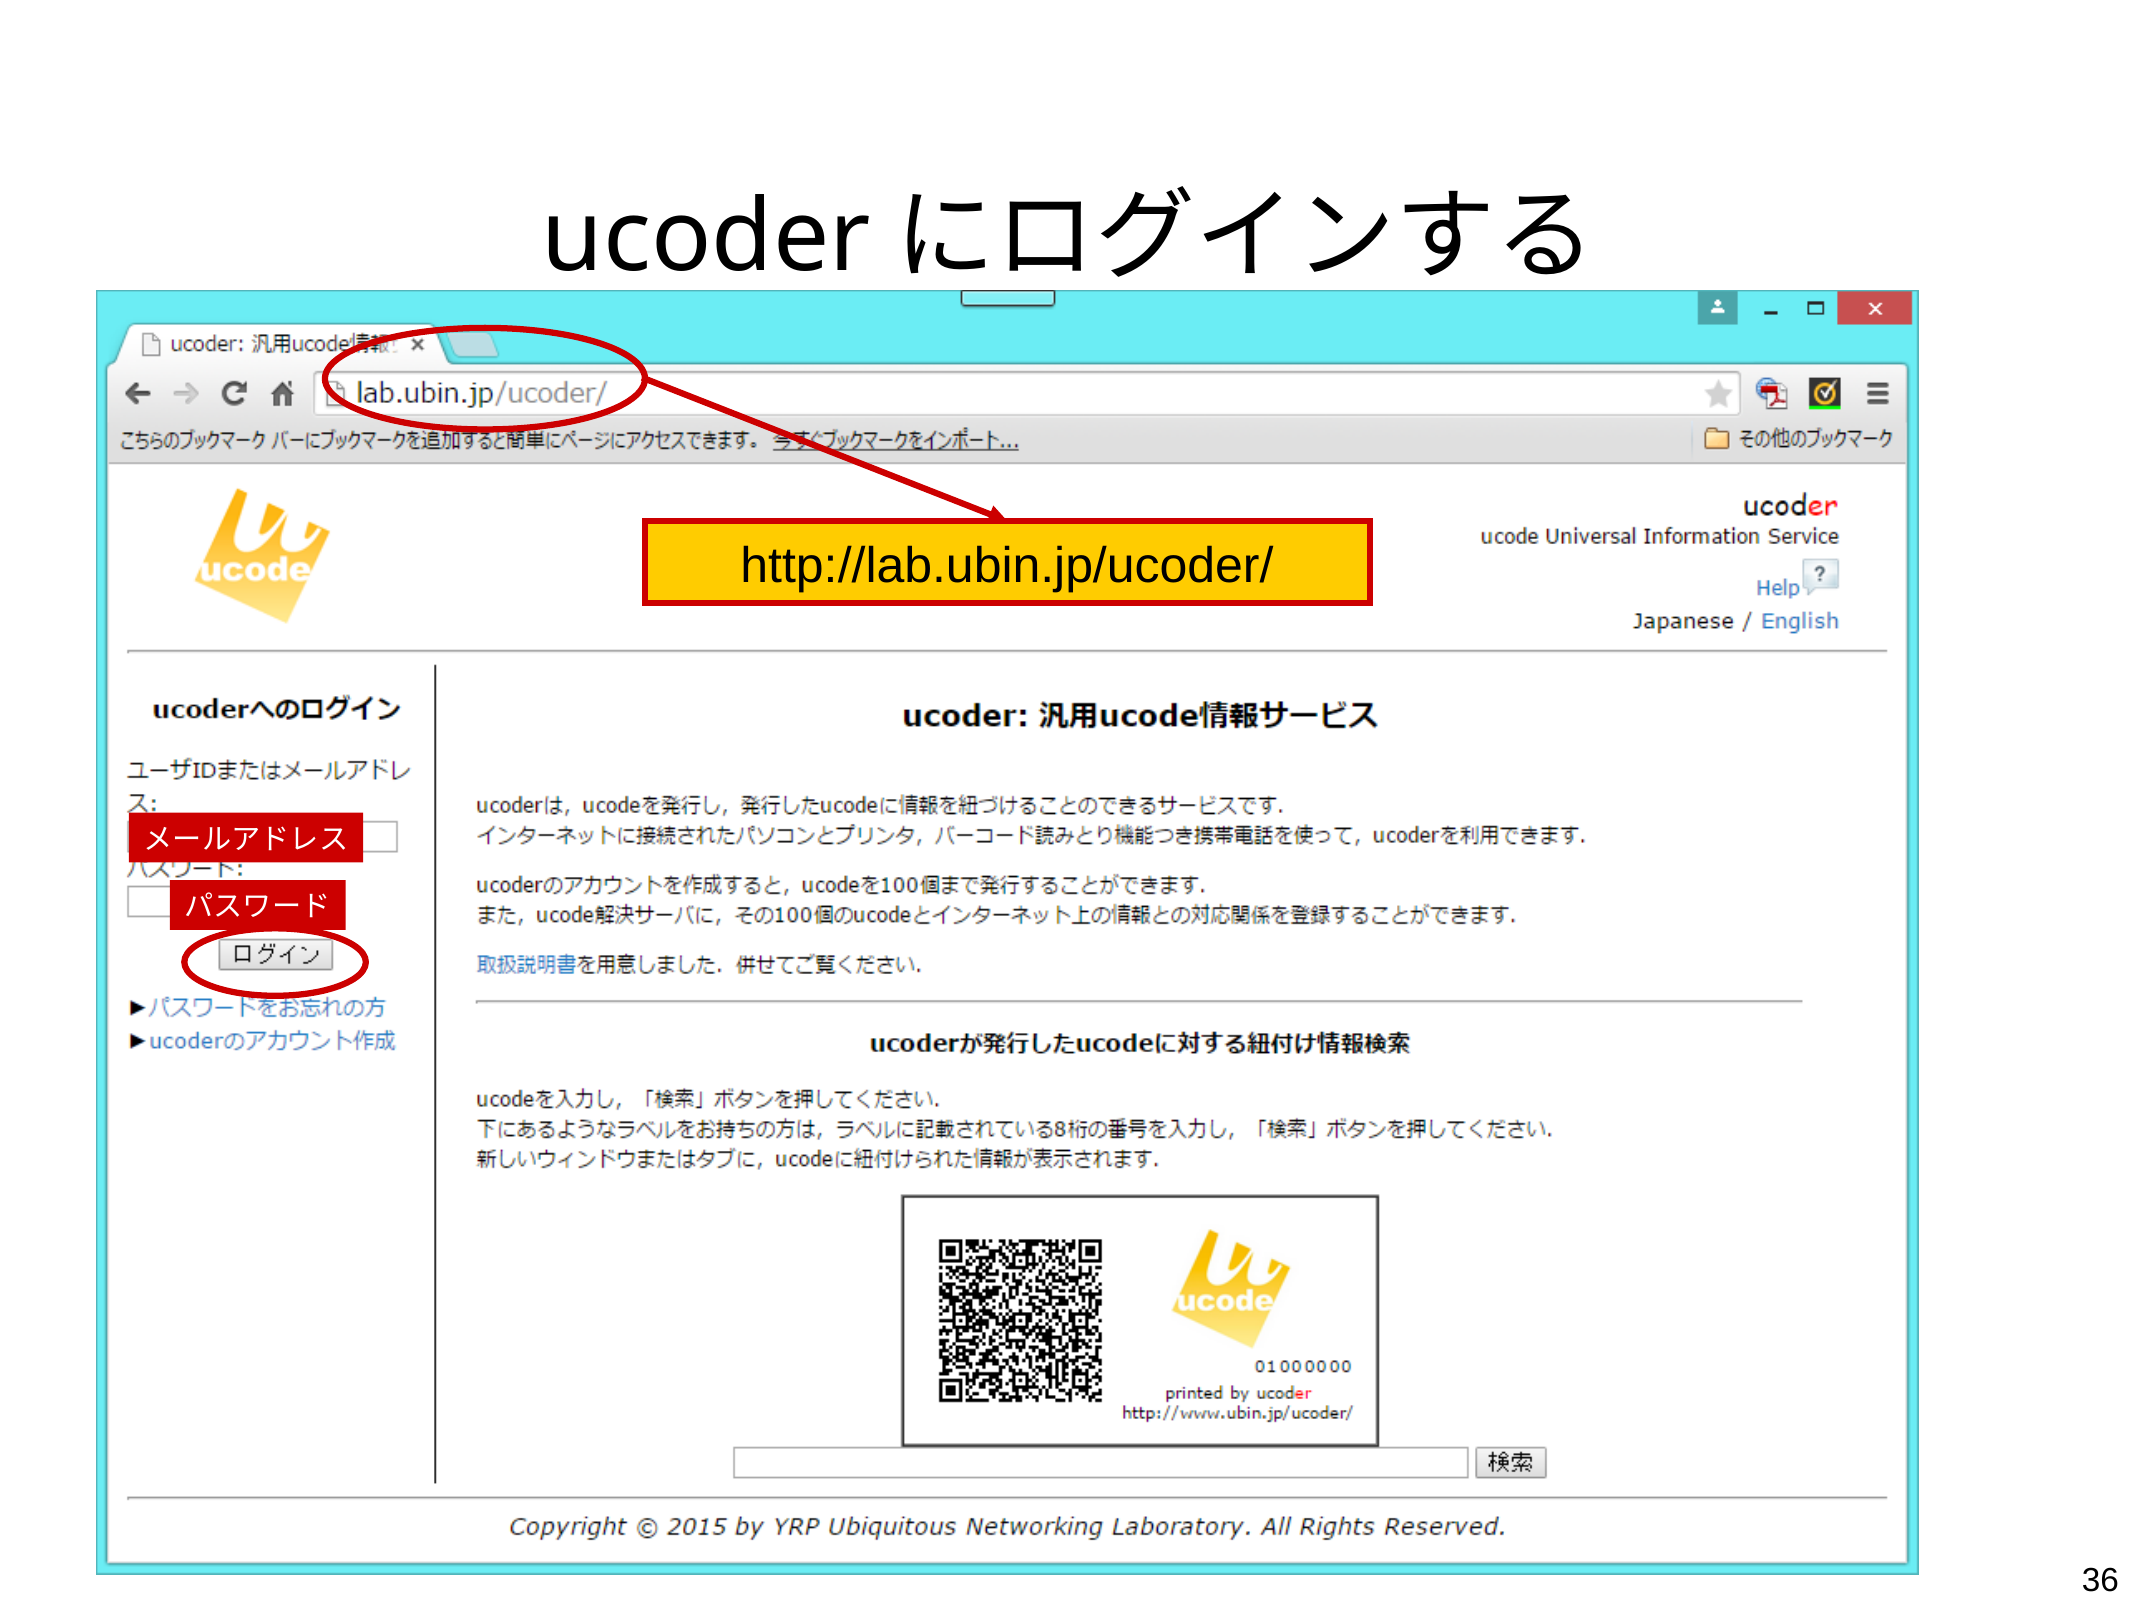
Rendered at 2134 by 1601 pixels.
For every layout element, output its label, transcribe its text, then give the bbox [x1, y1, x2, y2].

picture [96, 290, 1919, 1576]
slide_number 36 [1635, 1549, 2134, 1601]
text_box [644, 378, 1008, 522]
title ucoderにログインする [62, 107, 2075, 355]
